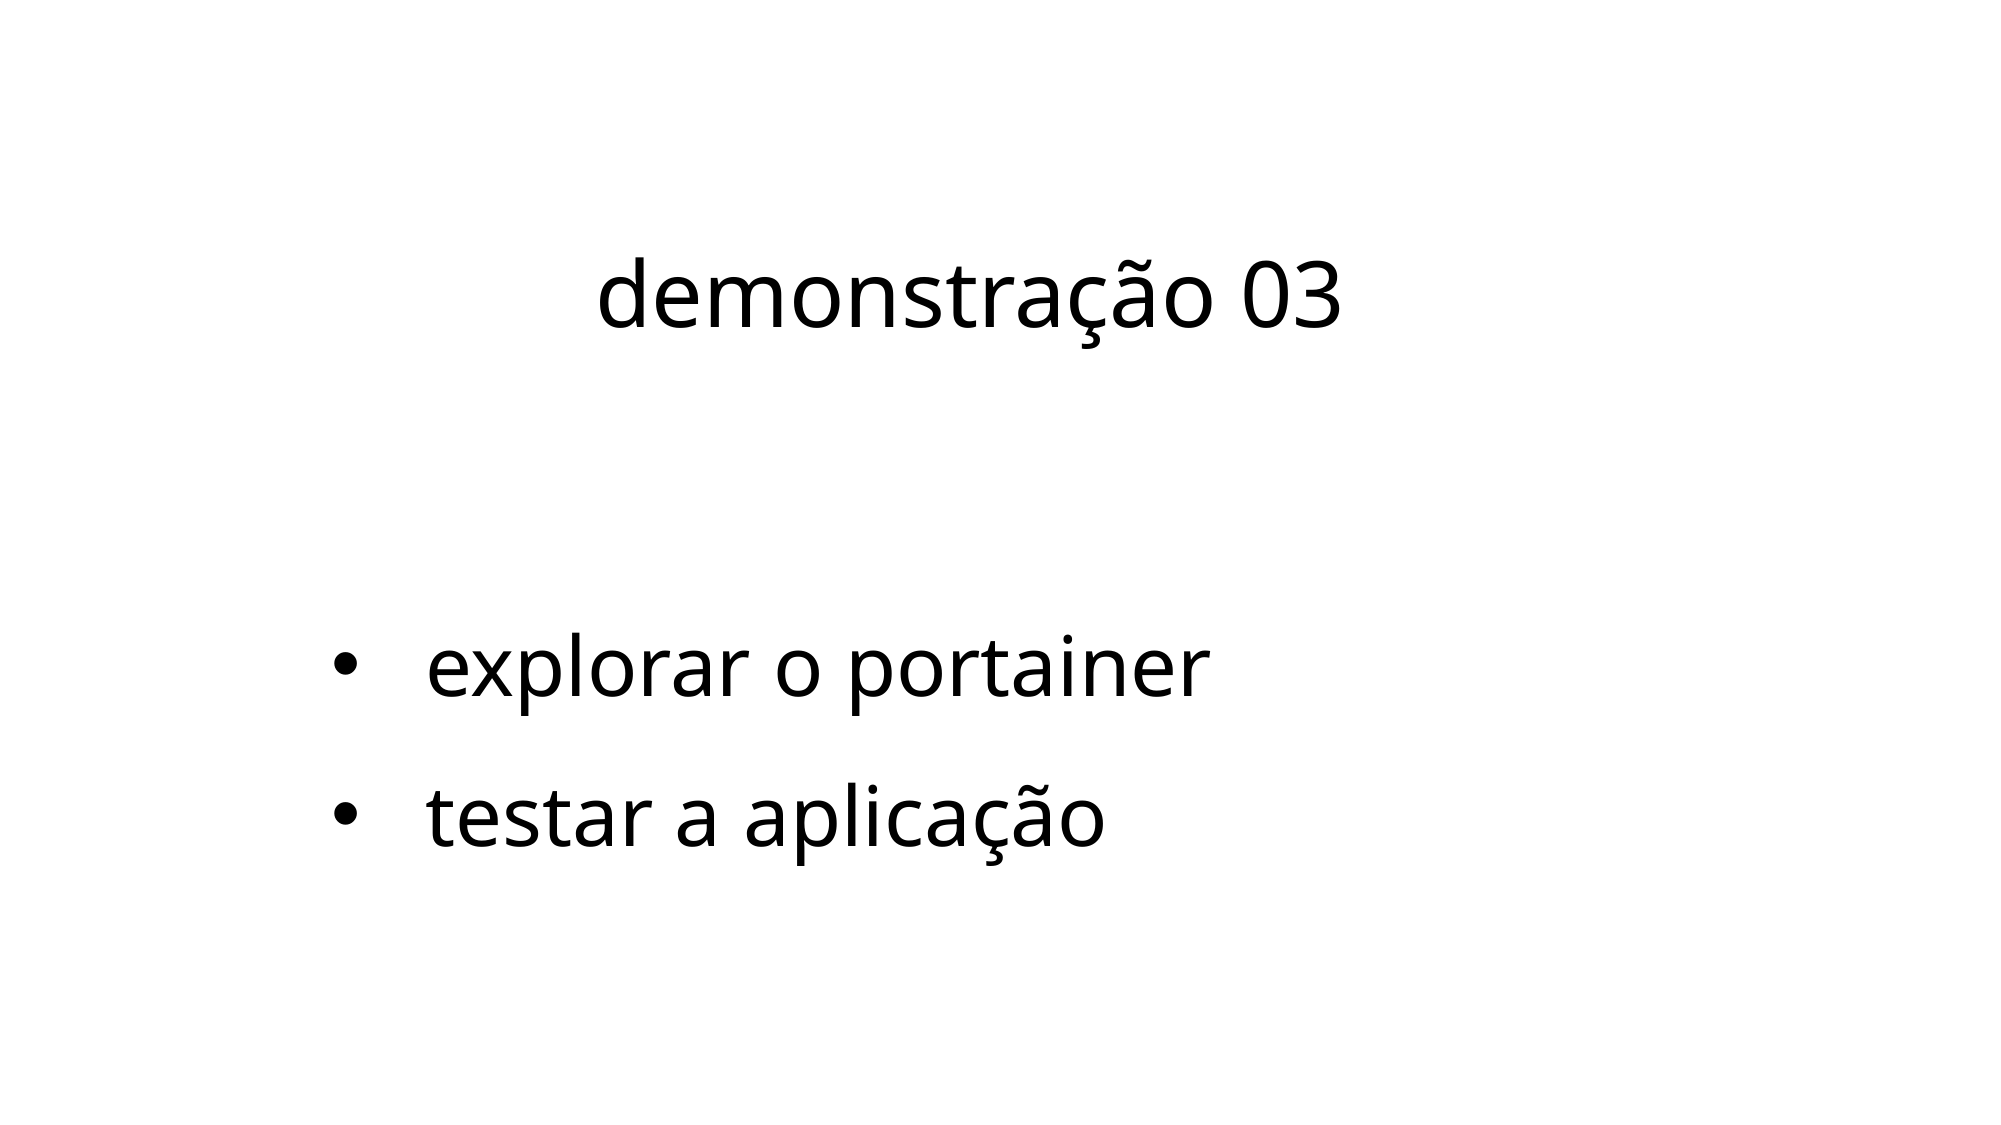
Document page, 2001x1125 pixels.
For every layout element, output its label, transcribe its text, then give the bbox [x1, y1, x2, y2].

title demonstração 03 [108, 189, 1834, 407]
text_box explorar o portainer testar a aplicação [316, 406, 1625, 1020]
